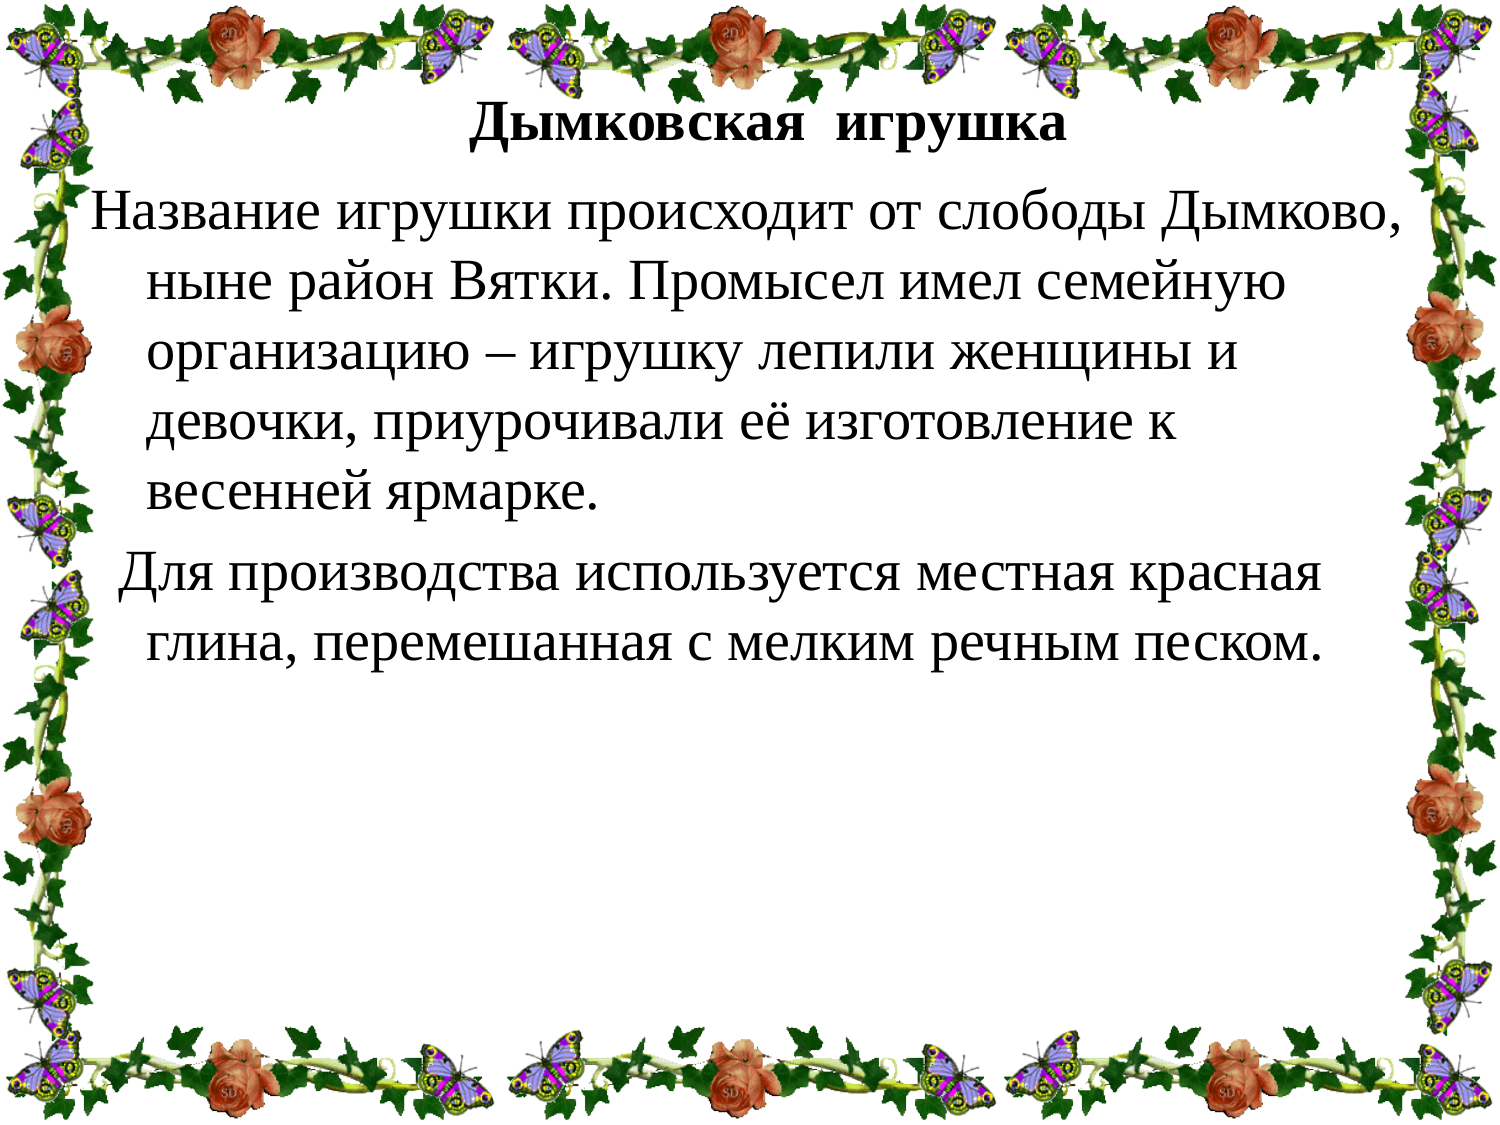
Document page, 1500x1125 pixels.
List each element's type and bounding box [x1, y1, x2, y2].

text_box [0, 0, 1500, 1125]
